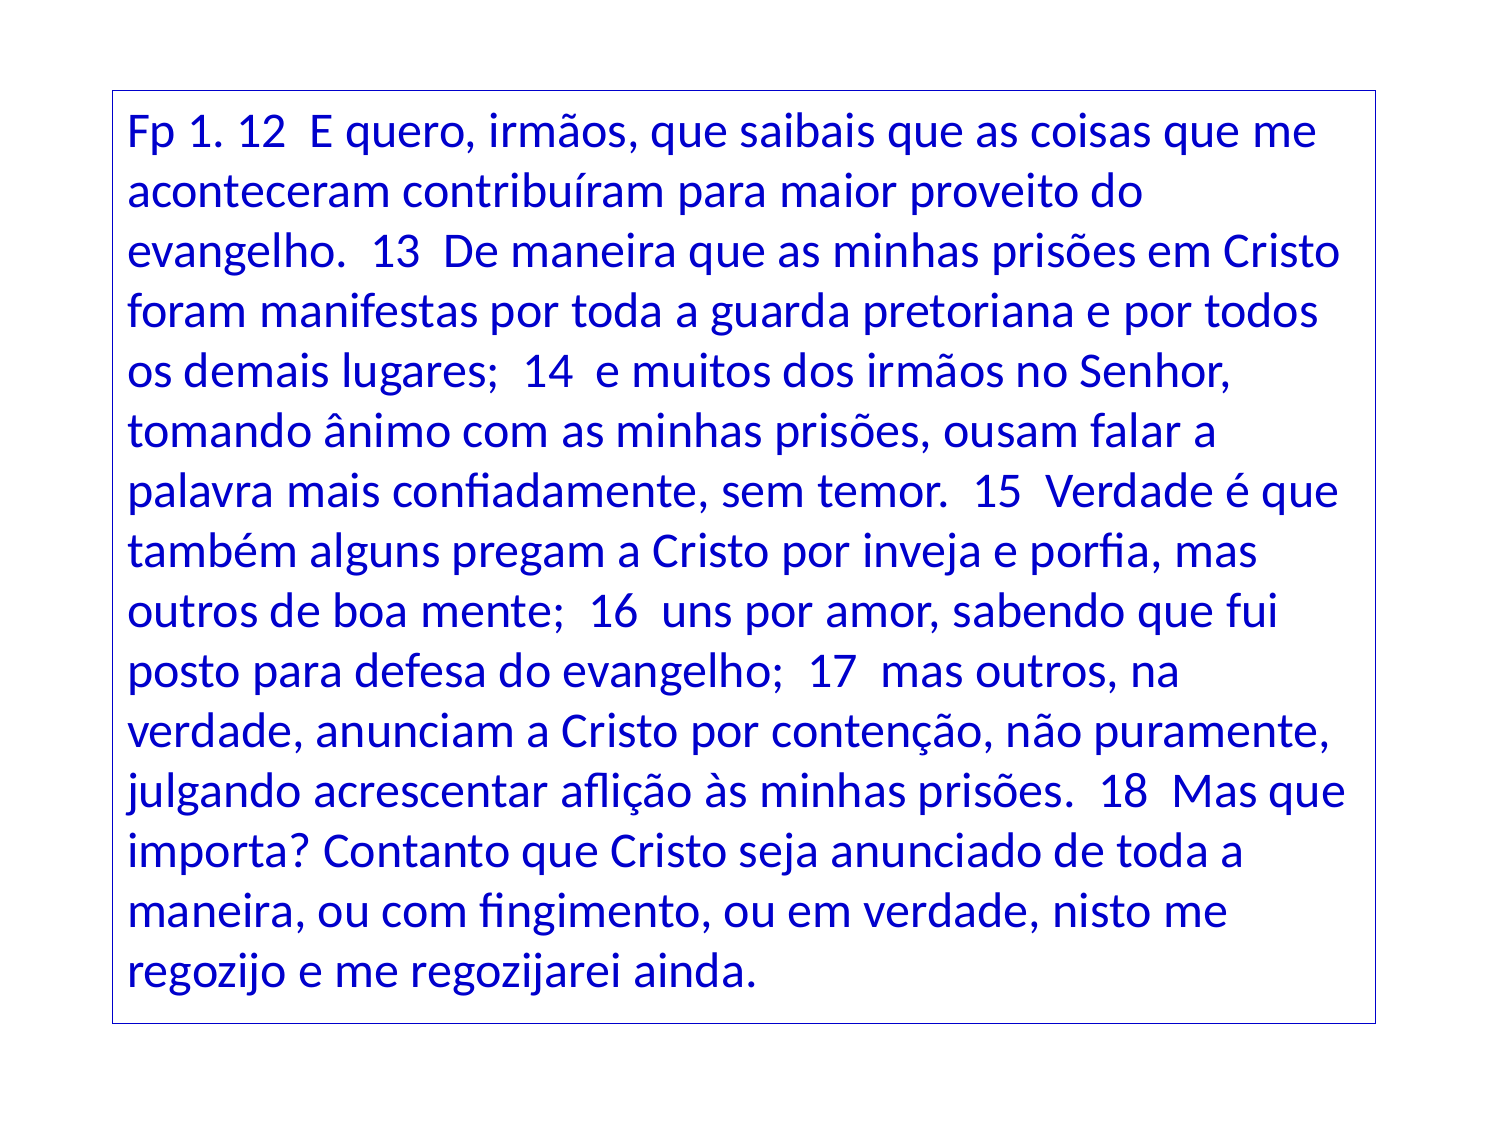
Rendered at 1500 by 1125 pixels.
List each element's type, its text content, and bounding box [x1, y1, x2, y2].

list Fp 1. 12 E quero, irmãos, que saibais que as coisas que me aconteceram contribuíram para maior proveito do evangelho. 13 De maneira que as minhas prisões em Cristo foram manifestas por toda a guarda pretoriana e por todos os demais lugares; 14 e muitos dos irmãos no Senhor, tomando ânimo com as minhas prisões, ousam falar a palavra mais confiadamente, sem temor. 15 Verdade é que também alguns pregam a Cristo por inveja e porfia, mas outros de boa mente; 16 uns por amor, sabendo que fui posto para defesa do evangelho; 17 mas outros, na verdade, anunciam a Cristo por contenção, não puramente, julgando acrescentar aflição às minhas prisões. 18 Mas que importa? Contanto que Cristo seja anunciado de toda a maneira, ou com fingimento, ou em verdade, nisto me regozijo e me regozijarei ainda. [112, 90, 1376, 1024]
